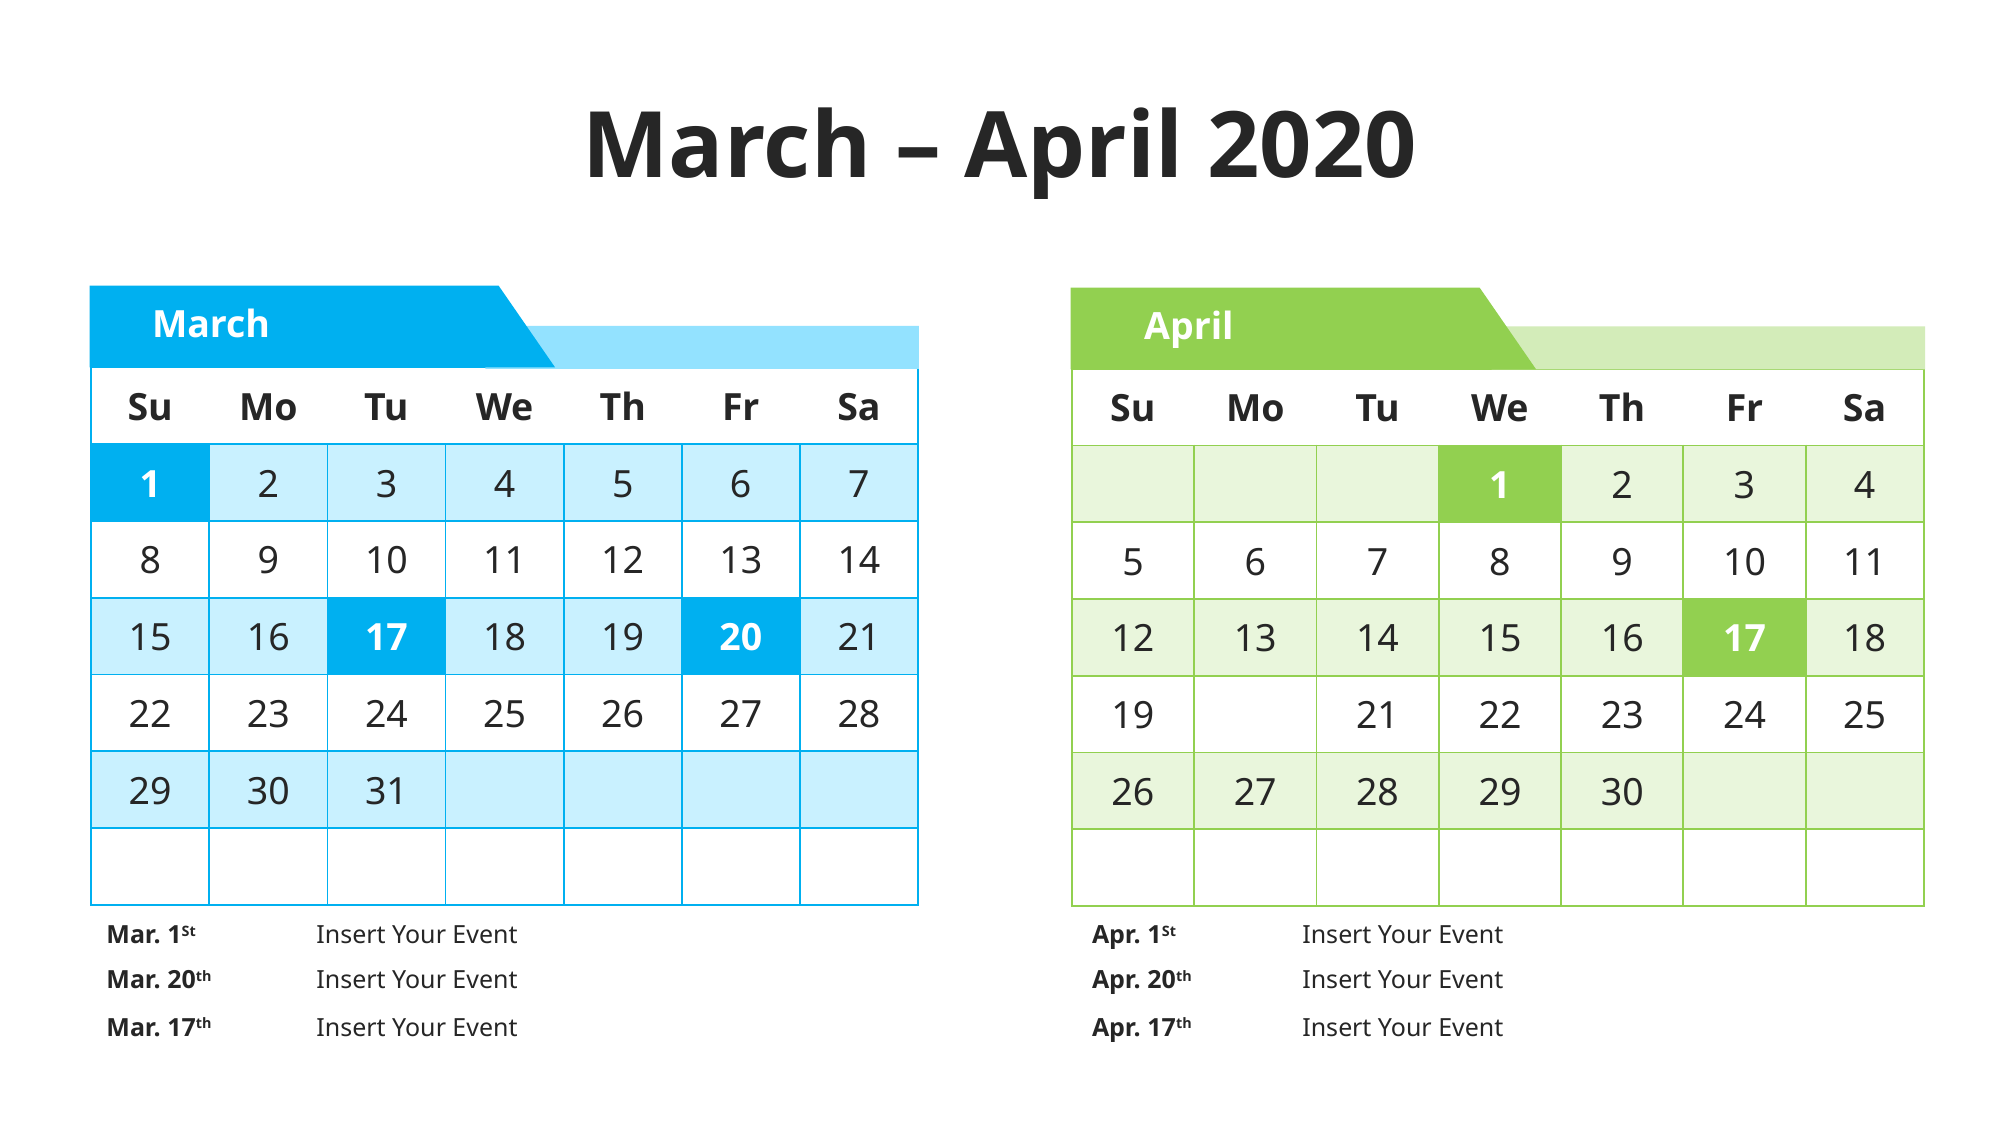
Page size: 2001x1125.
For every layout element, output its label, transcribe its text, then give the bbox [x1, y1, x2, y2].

table_cell 5 [1073, 523, 1193, 598]
table_cell [565, 829, 681, 904]
table_cell [1317, 830, 1438, 905]
table_cell 14 [801, 522, 917, 597]
table_cell 26 [1073, 753, 1193, 828]
table_cell 4 [446, 445, 563, 520]
table_cell 1 [92, 445, 208, 520]
table_header We [446, 369, 564, 443]
table_cell [683, 752, 799, 827]
table_cell [1807, 830, 1923, 905]
table_cell 28 [801, 675, 917, 750]
text_box Apr. 1St [1077, 911, 1258, 956]
text_box Insert Your Event [301, 911, 807, 956]
table_header Fr [682, 370, 800, 443]
table_cell 29 [92, 752, 208, 827]
table_cell 6 [1195, 523, 1316, 598]
table_cell [1440, 830, 1560, 905]
text_box Insert Your Event [1287, 911, 1793, 956]
table_header Sa [1806, 370, 1923, 445]
text_box Apr. 20th [1077, 956, 1258, 1002]
table_cell 25 [1807, 677, 1923, 752]
table_header Fr [1683, 370, 1806, 445]
table_cell [1807, 753, 1923, 828]
table_header We [1439, 370, 1561, 445]
table_cell 31 [328, 752, 445, 827]
table_header Sa [800, 370, 917, 443]
table_cell 18 [1807, 600, 1923, 675]
text_box April [1129, 294, 1635, 354]
text_box Mar. 1St [91, 911, 272, 956]
table_cell [1195, 446, 1316, 521]
table_cell 21 [1317, 677, 1438, 752]
table_cell 19 [565, 599, 681, 674]
table_cell [801, 829, 917, 904]
table_cell 10 [1684, 523, 1805, 598]
table_cell 5 [565, 445, 681, 520]
table_cell [1073, 830, 1193, 905]
table_cell 3 [328, 445, 445, 520]
table_cell 15 [1440, 600, 1560, 675]
table_cell 1 [1440, 446, 1560, 521]
table_cell 22 [1440, 677, 1560, 752]
table_cell 9 [1562, 523, 1682, 598]
table_cell 28 [1317, 753, 1438, 828]
table_cell 2 [1562, 446, 1682, 521]
table_cell [1195, 830, 1316, 905]
table_cell 14 [1317, 600, 1438, 675]
table_cell 16 [210, 599, 327, 674]
text_box Mar. 17th [91, 1003, 272, 1049]
table_cell 16 [1562, 600, 1682, 675]
table_cell 12 [565, 522, 681, 597]
table_cell 27 [1195, 753, 1316, 828]
table_cell [1562, 830, 1682, 905]
table_cell 8 [1440, 523, 1560, 598]
table_header Su [1073, 371, 1194, 445]
table_cell 22 [92, 675, 208, 750]
table_cell 23 [1562, 677, 1682, 752]
table_cell 24 [328, 675, 445, 750]
table_cell 4 [1807, 446, 1923, 521]
table_cell [683, 829, 799, 904]
table_cell 6 [683, 445, 799, 520]
table_cell 27 [683, 675, 799, 750]
table_cell 13 [1195, 600, 1316, 675]
table_cell 11 [1807, 523, 1923, 598]
table_cell 29 [1440, 753, 1560, 828]
text_box [1528, 325, 1926, 370]
text_box [484, 325, 920, 370]
table_cell 7 [1317, 523, 1438, 598]
table_cell 9 [210, 522, 327, 597]
table_cell 17 [328, 599, 445, 674]
table_cell 8 [92, 522, 208, 597]
table_header Th [564, 370, 682, 443]
table_cell 21 [801, 599, 917, 674]
text_box Insert Your Event [1287, 956, 1793, 1002]
table_cell [1317, 446, 1438, 521]
table_cell 10 [328, 522, 445, 597]
text_box [1069, 286, 1539, 371]
text_box Insert Your Event [301, 956, 807, 1002]
table_cell [92, 829, 208, 904]
table_cell 19 [1073, 677, 1193, 752]
table_header Mo [1194, 371, 1316, 445]
table_cell 3 [1684, 446, 1805, 521]
table_cell 18 [446, 599, 563, 674]
table_cell 12 [1073, 600, 1193, 675]
table_cell 25 [446, 675, 563, 750]
table_header Mo [209, 369, 327, 443]
text_box Mar. 20th [91, 956, 272, 1002]
text_box Apr. 17th [1077, 1003, 1258, 1049]
table_cell [801, 752, 917, 827]
table_cell 7 [801, 445, 917, 520]
table_cell [565, 752, 681, 827]
table_cell [1684, 753, 1805, 828]
table_header Tu [327, 369, 446, 443]
table_cell 26 [565, 675, 681, 750]
table_cell [210, 829, 327, 904]
table_cell 2 [210, 445, 327, 520]
table_cell 15 [92, 599, 208, 674]
text_box March [137, 292, 643, 353]
table_cell [328, 829, 445, 904]
table_cell [1073, 446, 1193, 521]
text_box [88, 284, 558, 369]
table_cell 13 [683, 522, 799, 597]
table_cell 30 [210, 752, 327, 827]
title March – April 2020 [137, 38, 1863, 257]
table_header Tu [1316, 371, 1439, 445]
table_header Th [1561, 370, 1683, 445]
table_cell 20 [683, 599, 799, 674]
table_cell 11 [446, 522, 563, 597]
table_cell [446, 752, 563, 827]
table_cell 20 [1195, 677, 1316, 752]
table_cell 30 [1562, 753, 1682, 828]
table_cell [446, 829, 563, 904]
table_cell 24 [1684, 677, 1805, 752]
table_header Su [92, 369, 209, 443]
table_cell 17 [1684, 600, 1805, 675]
table_cell [1684, 830, 1805, 905]
text_box Insert Your Event [301, 1003, 807, 1049]
text_box Insert Your Event [1287, 1003, 1793, 1049]
table_cell 23 [210, 675, 327, 750]
